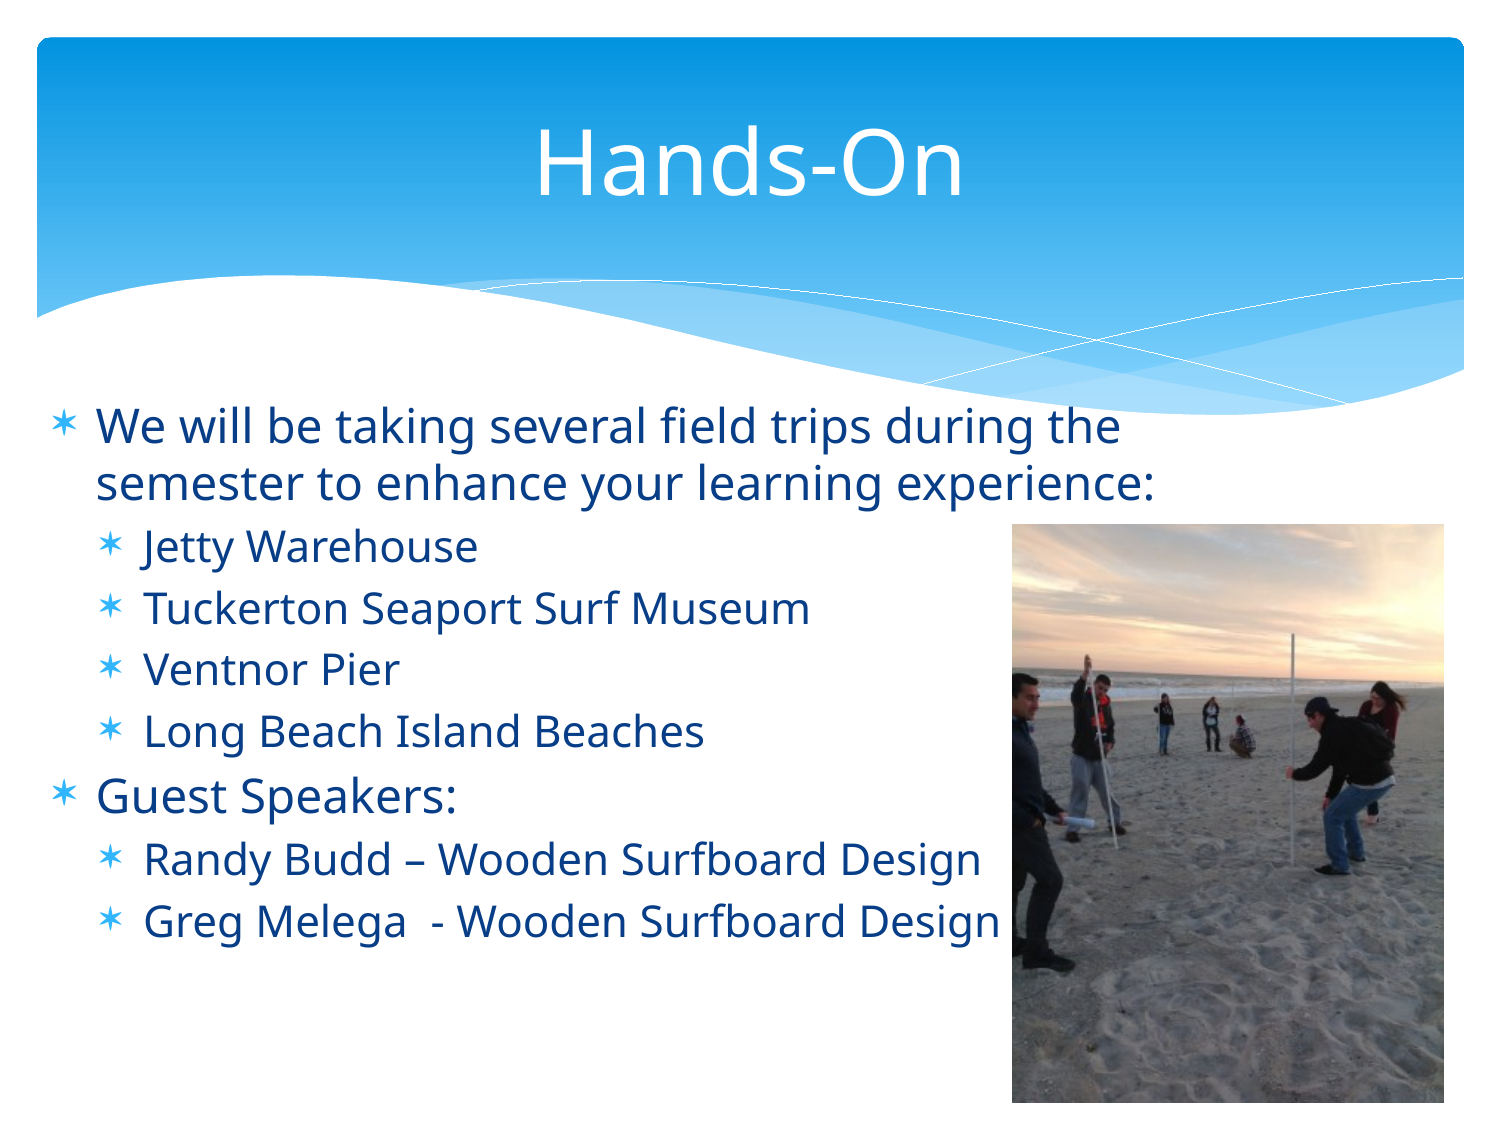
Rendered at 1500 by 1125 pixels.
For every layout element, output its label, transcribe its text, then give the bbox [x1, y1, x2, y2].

list We will be taking several field trips during the semester to enhance your learning experience: Jetty Warehouse Tuckerton Seaport Surf Museum Ventnor Pier Long Beach Island Beaches Guest Speakers: Randy Budd – Wooden Surfboard Design Greg Melega - Wooden Surfboard Design [37, 387, 1253, 954]
picture [1012, 524, 1444, 1103]
title Hands-On [75, 55, 1425, 261]
